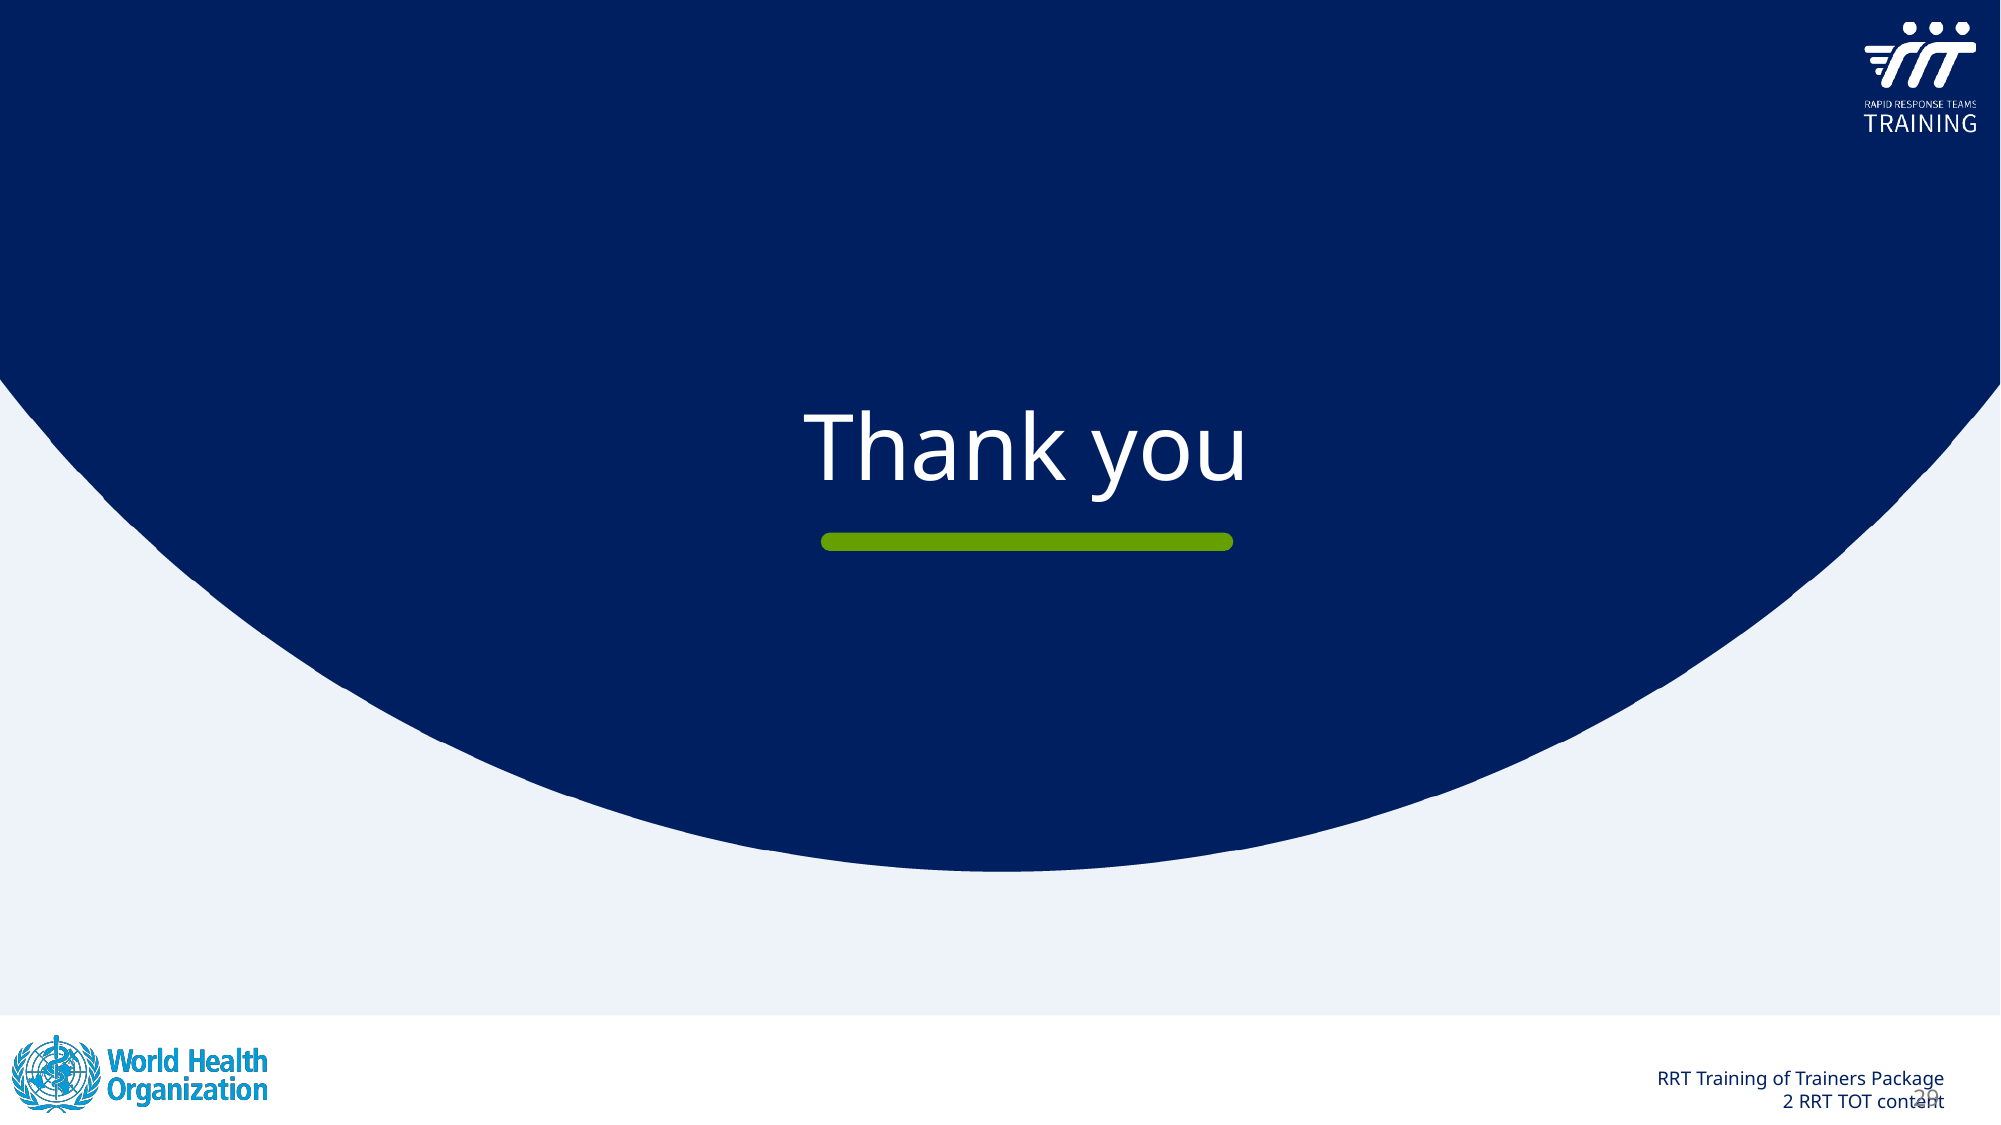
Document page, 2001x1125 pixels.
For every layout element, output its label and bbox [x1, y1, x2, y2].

picture [36, 1088, 78, 1105]
picture [40, 1062, 47, 1070]
picture [50, 1108, 62, 1113]
picture [0, 0, 2001, 904]
picture [46, 1056, 54, 1062]
picture [24, 1054, 36, 1087]
picture [71, 1053, 90, 1091]
picture [30, 1083, 37, 1091]
picture [59, 1035, 267, 1113]
picture [22, 1062, 26, 1077]
picture [34, 1054, 43, 1078]
picture [12, 1083, 48, 1113]
picture [12, 1035, 54, 1068]
